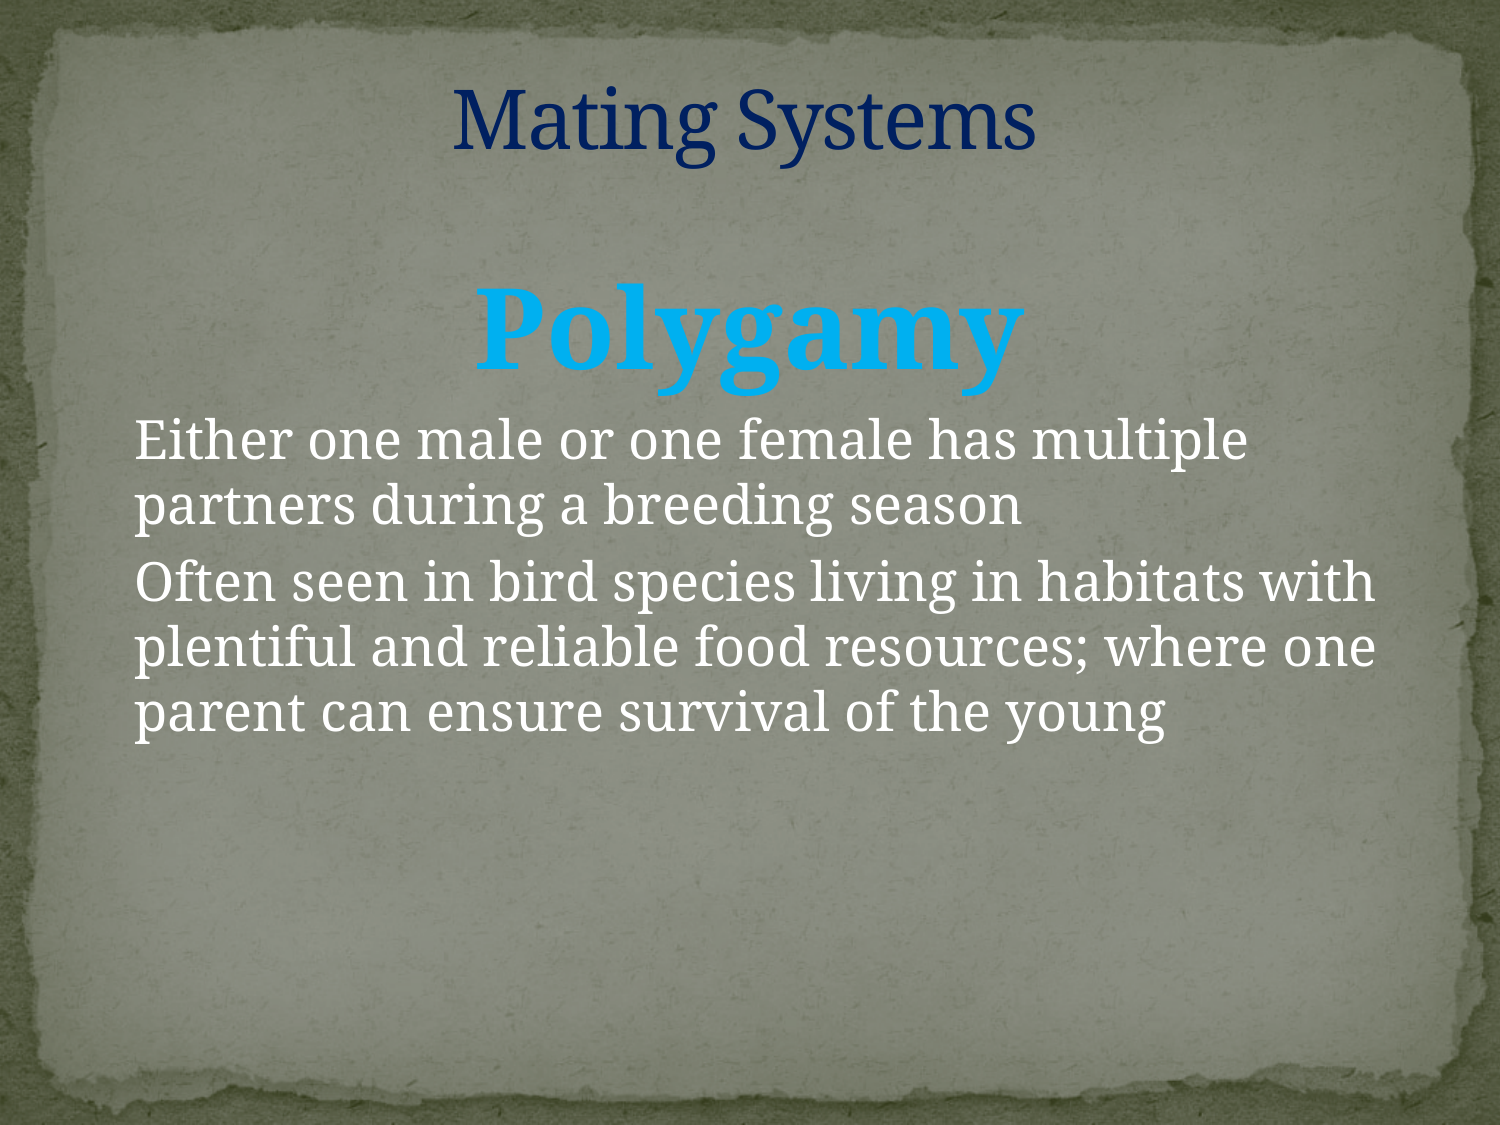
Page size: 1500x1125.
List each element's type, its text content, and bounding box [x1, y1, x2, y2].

list Polygamy Either one male or one female has multiple partners during a breeding season Often seen in bird species living in habitats with plentiful and reliable food resources; where one parent can ensure survival of the young [74, 249, 1426, 1001]
title Mating Systems [70, 58, 1421, 259]
